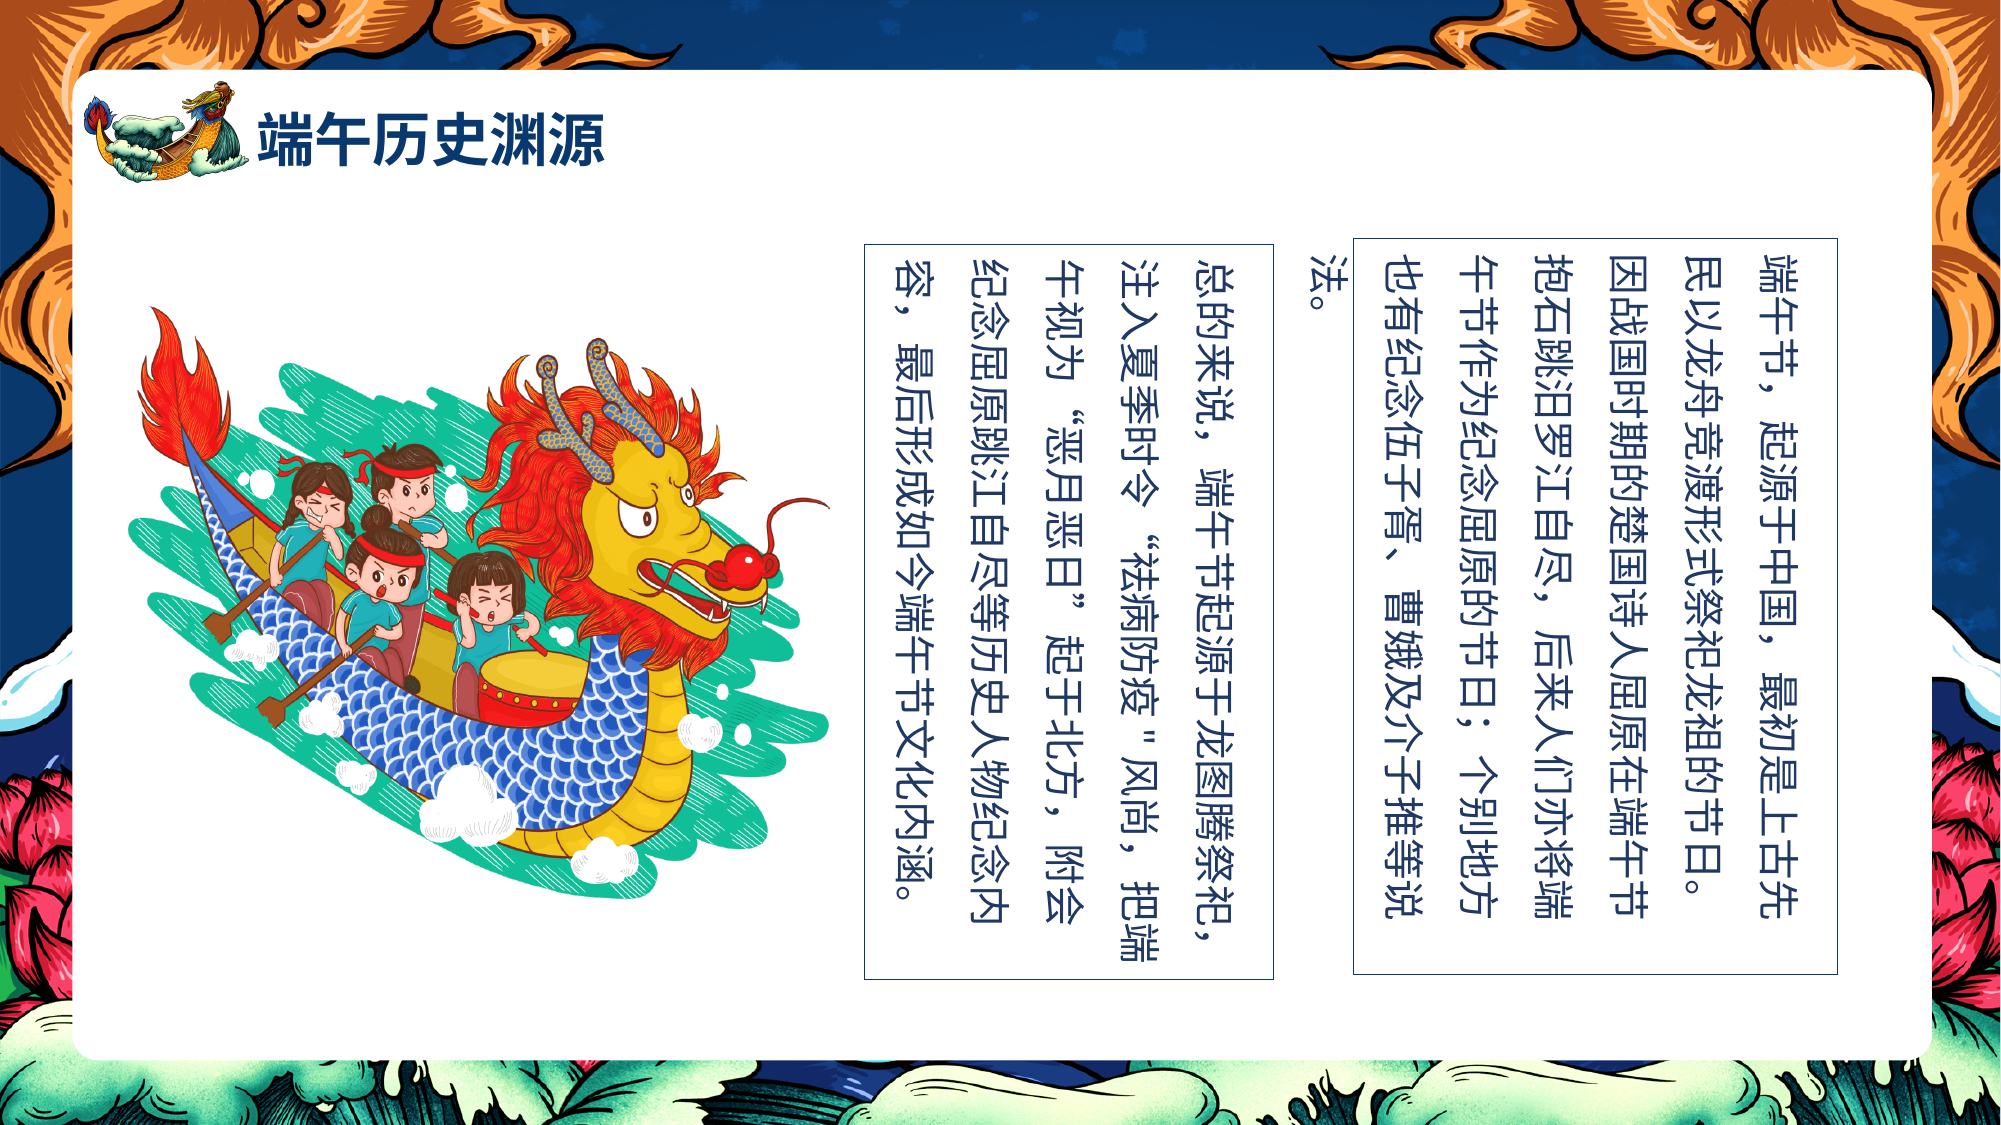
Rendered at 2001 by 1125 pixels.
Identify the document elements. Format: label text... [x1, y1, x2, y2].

picture [313, 1119, 321, 1125]
text_box 端午历史渊源 [241, 95, 621, 181]
picture [0, 0, 2001, 1125]
text_box 端午节，起源于中国，最初是上古先民以龙舟竞渡形式祭祀龙祖的节日。因战国时期的楚国诗人屈原在端午节抱石跳汨罗江自尽，后来人们亦将端午节作为纪念屈原的节日；个别地方也有纪念伍子胥、曹娥及介子推等说法。 [1353, 238, 1838, 975]
text_box 总的来说，端午节起源于龙图腾祭祀，注入夏季时令“祛病防疫"风尚，把端午视为“恶月恶日”起于北方，附会纪念屈原跳江自尽等历史人物纪念内容，最后形成如今端午节文化内涵。 [864, 244, 1274, 980]
picture [1804, 1117, 1815, 1125]
